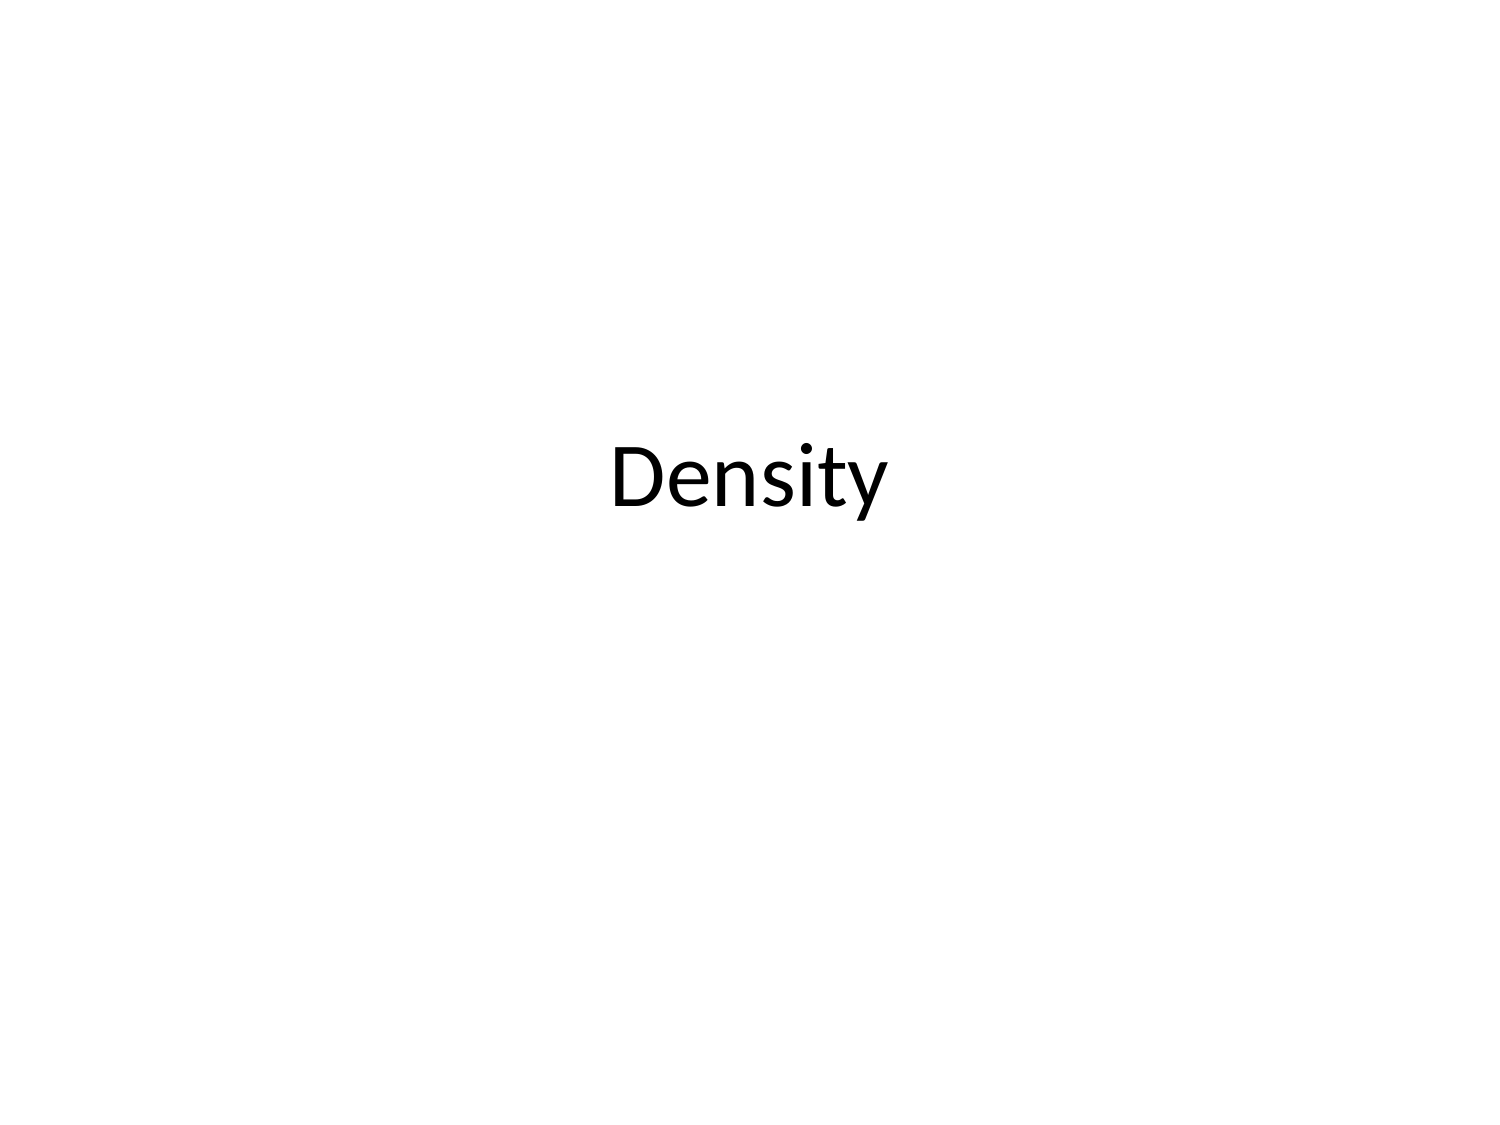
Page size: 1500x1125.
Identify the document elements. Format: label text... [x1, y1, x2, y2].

title Density [112, 349, 1388, 591]
